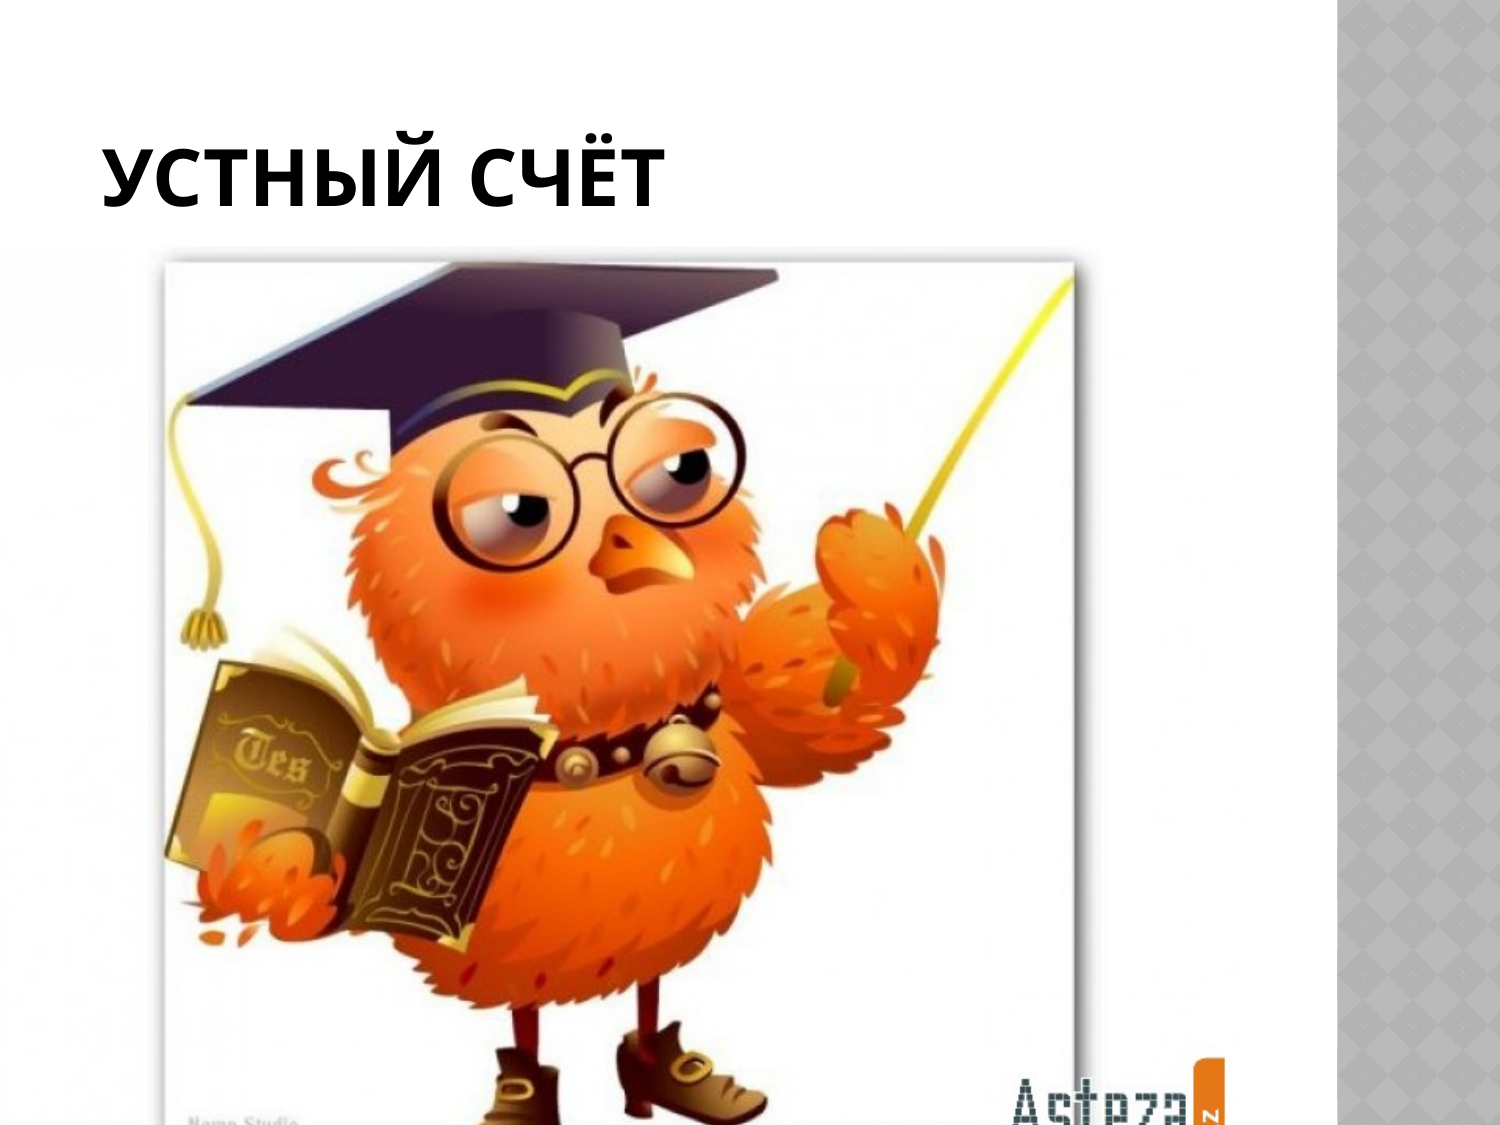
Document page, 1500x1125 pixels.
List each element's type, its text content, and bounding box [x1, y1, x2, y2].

title Устный счёт [93, 35, 1444, 223]
picture [0, 245, 1251, 1125]
